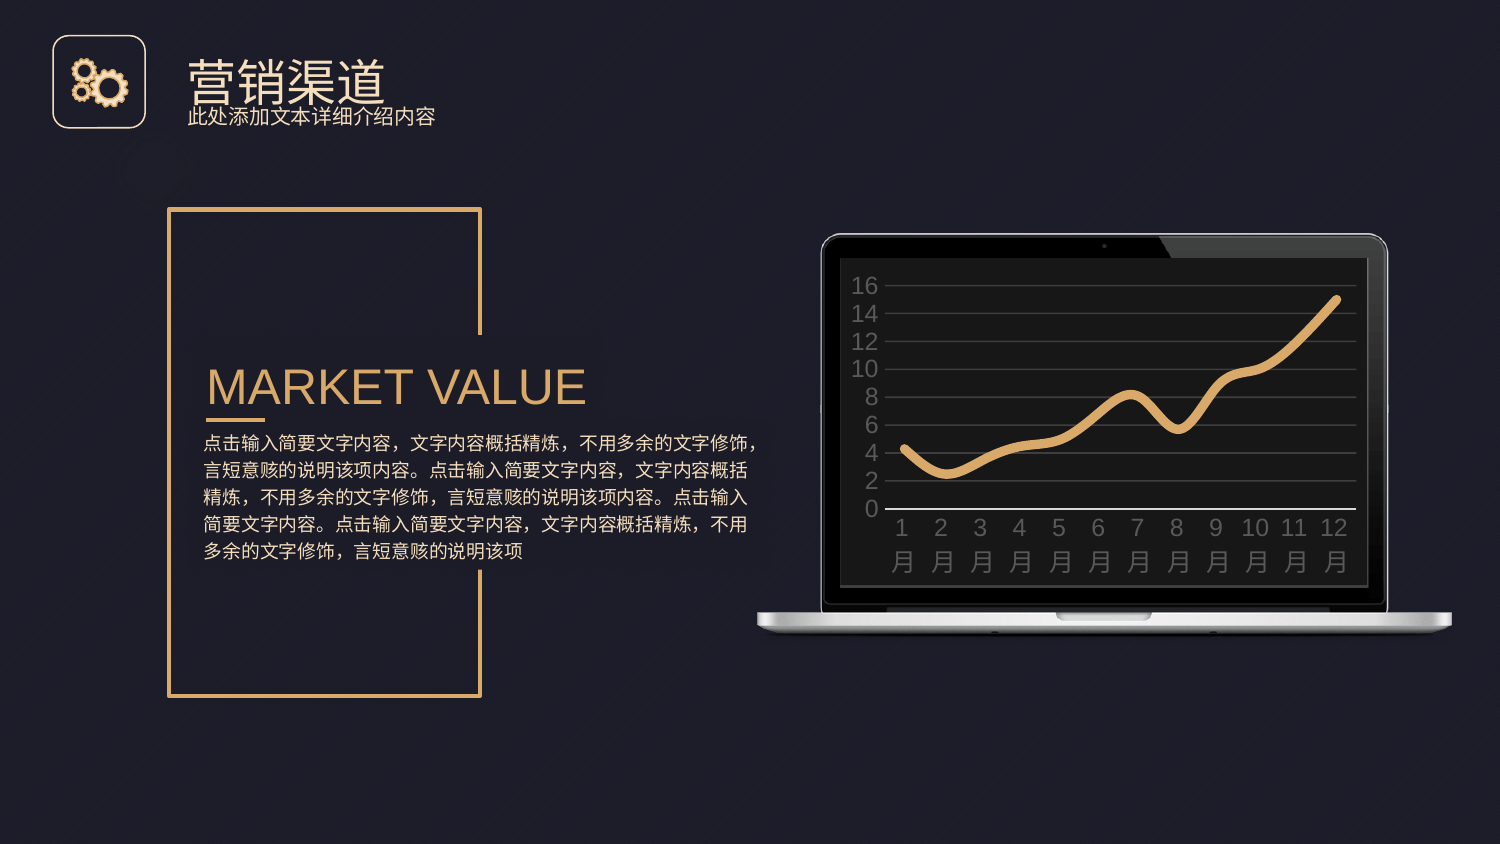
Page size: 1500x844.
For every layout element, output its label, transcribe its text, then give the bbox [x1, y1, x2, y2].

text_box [737, 233, 1467, 644]
text_box 营销渠道 [171, 32, 404, 119]
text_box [188, 334, 771, 570]
text_box [167, 207, 482, 698]
text_box 此处添加文本详细介绍内容 [172, 91, 457, 134]
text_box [52, 35, 146, 129]
